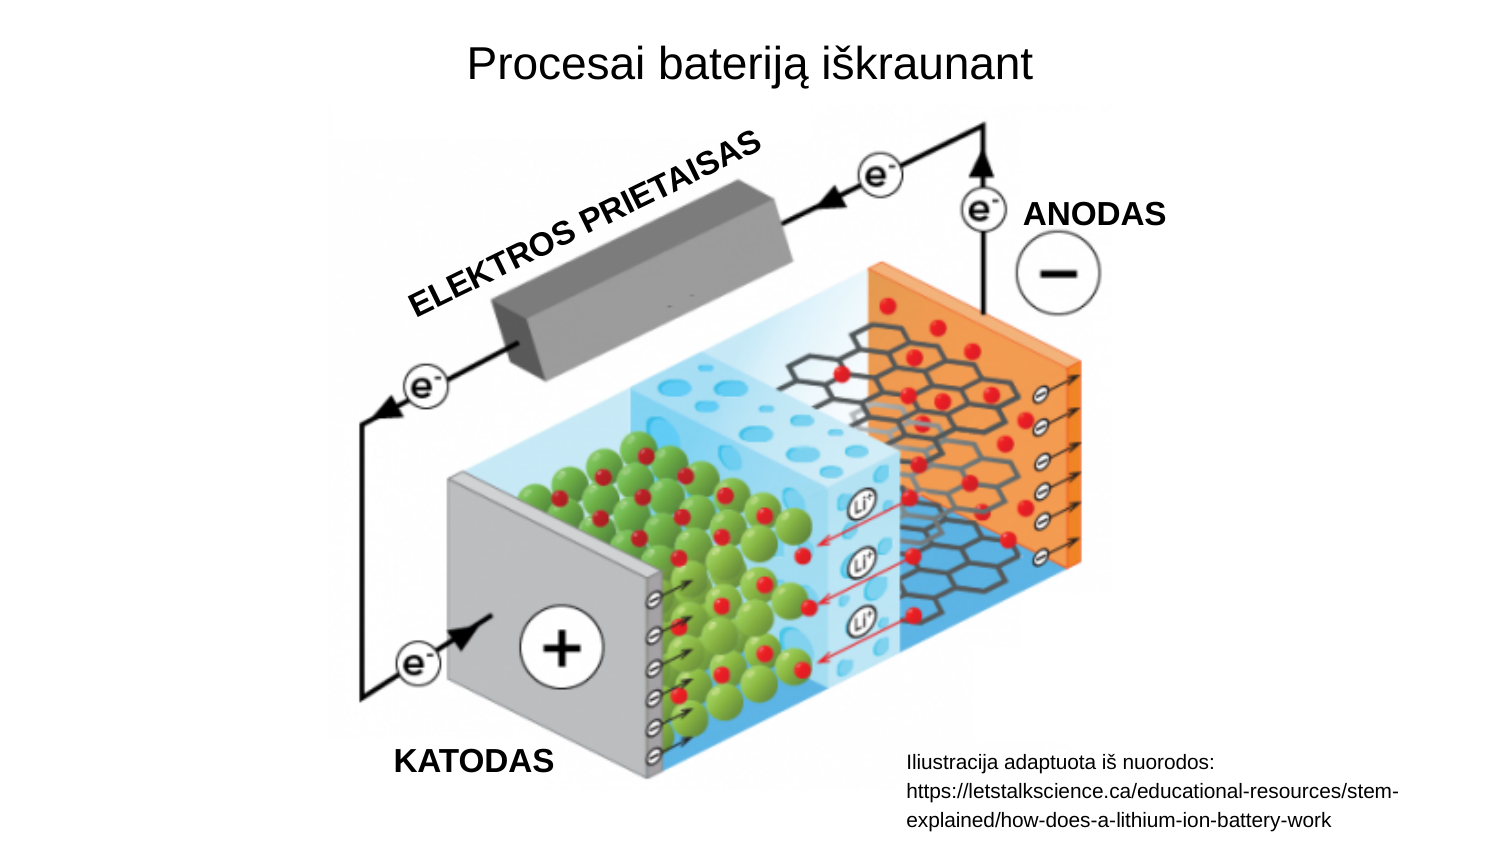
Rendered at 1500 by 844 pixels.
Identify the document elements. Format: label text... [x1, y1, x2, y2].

text_box ELEKTROS PRIETAISAS [734, 60, 842, 102]
text_box Iliustracija adaptuota iš nuorodos: https://letstalkscience.ca/educational-resources/stem-explained/how-does-a-lithium-ion-battery-work [891, 730, 1500, 844]
text_box ANODAS [1118, 171, 1500, 247]
picture [327, 104, 1113, 790]
title Procesai bateriją iškraunant [51, 10, 1449, 105]
